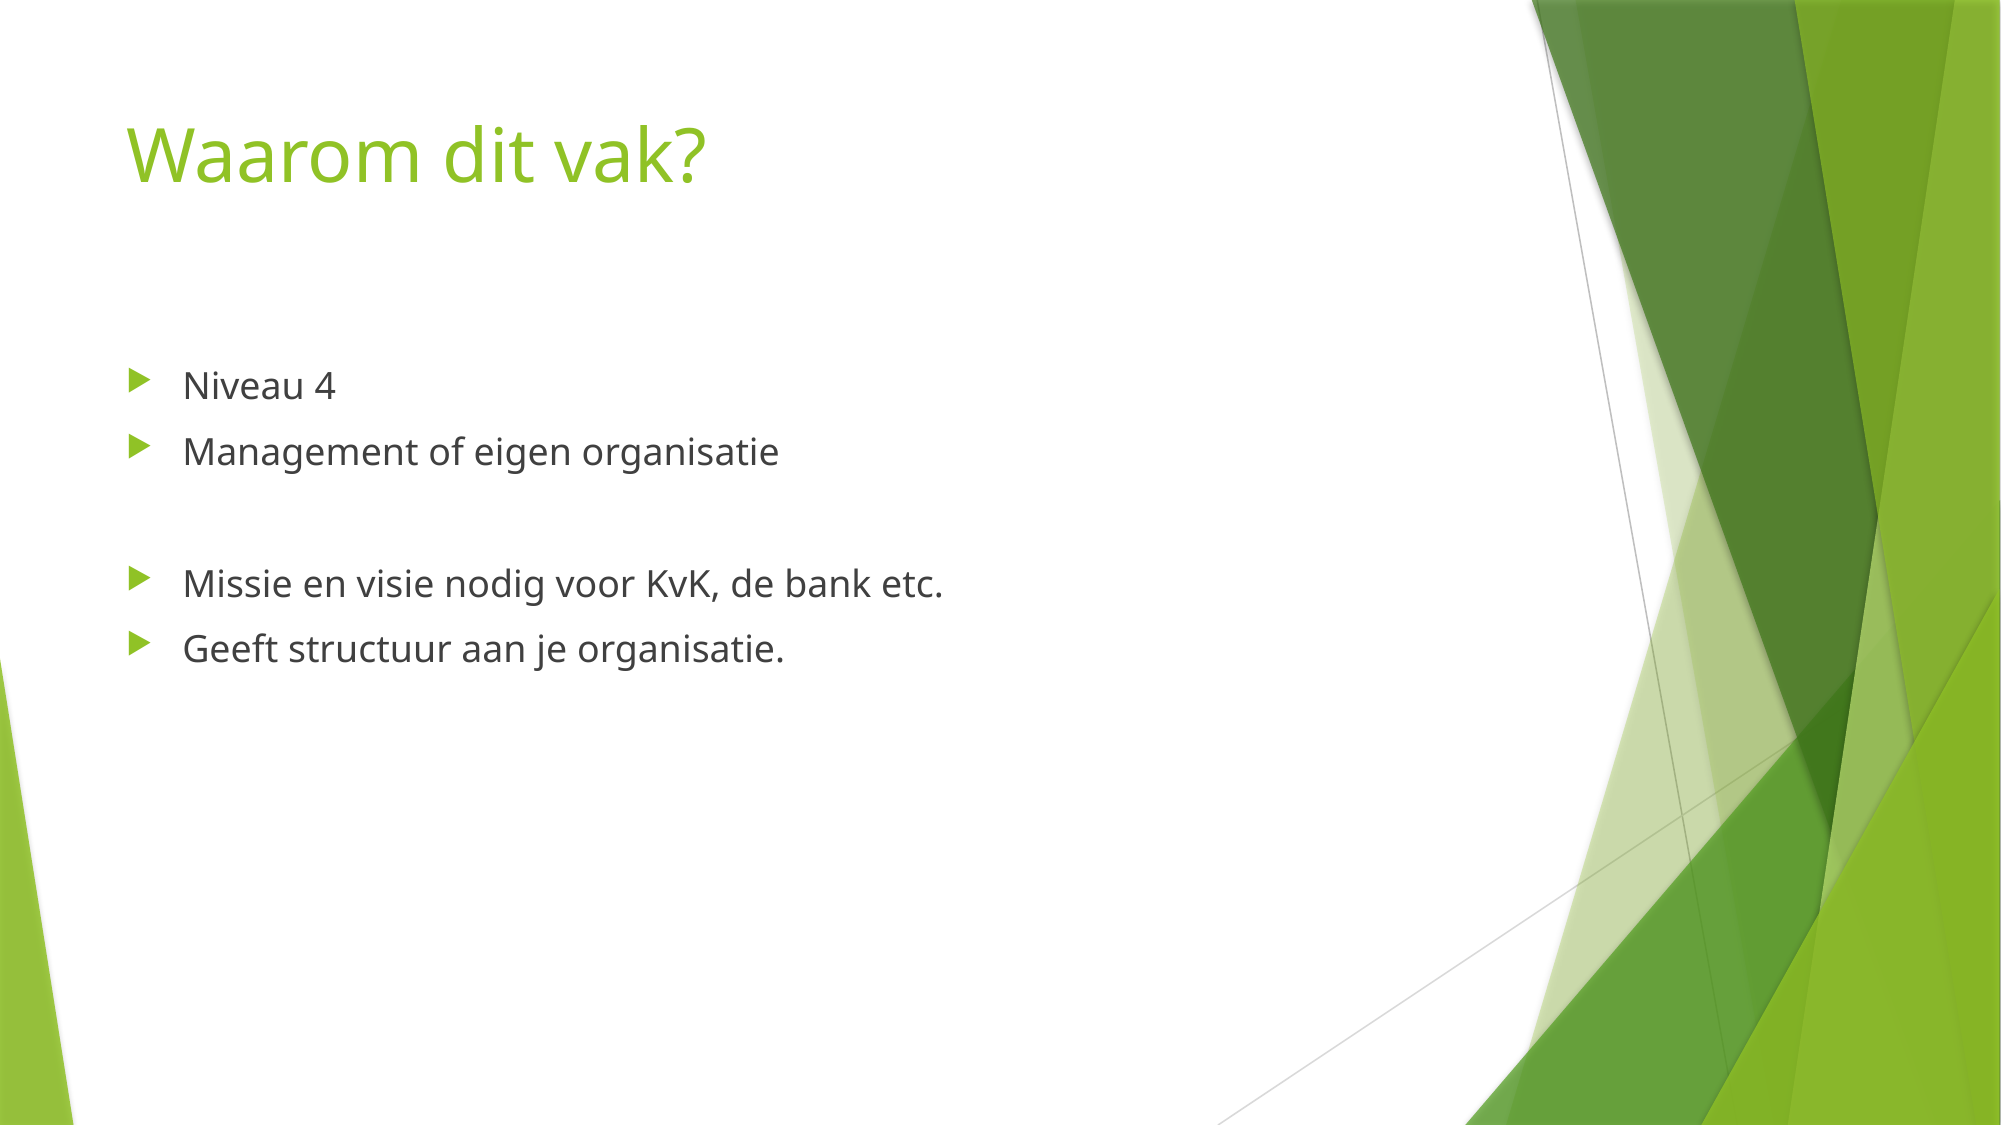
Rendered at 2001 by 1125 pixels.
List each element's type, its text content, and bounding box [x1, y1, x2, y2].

title Waarom dit vak? [111, 99, 1522, 317]
list Niveau 4 Management of eigen organisatie Missie en visie nodig voor KvK, de bank etc. Geeft structuur aan je organisatie. [111, 354, 1522, 992]
